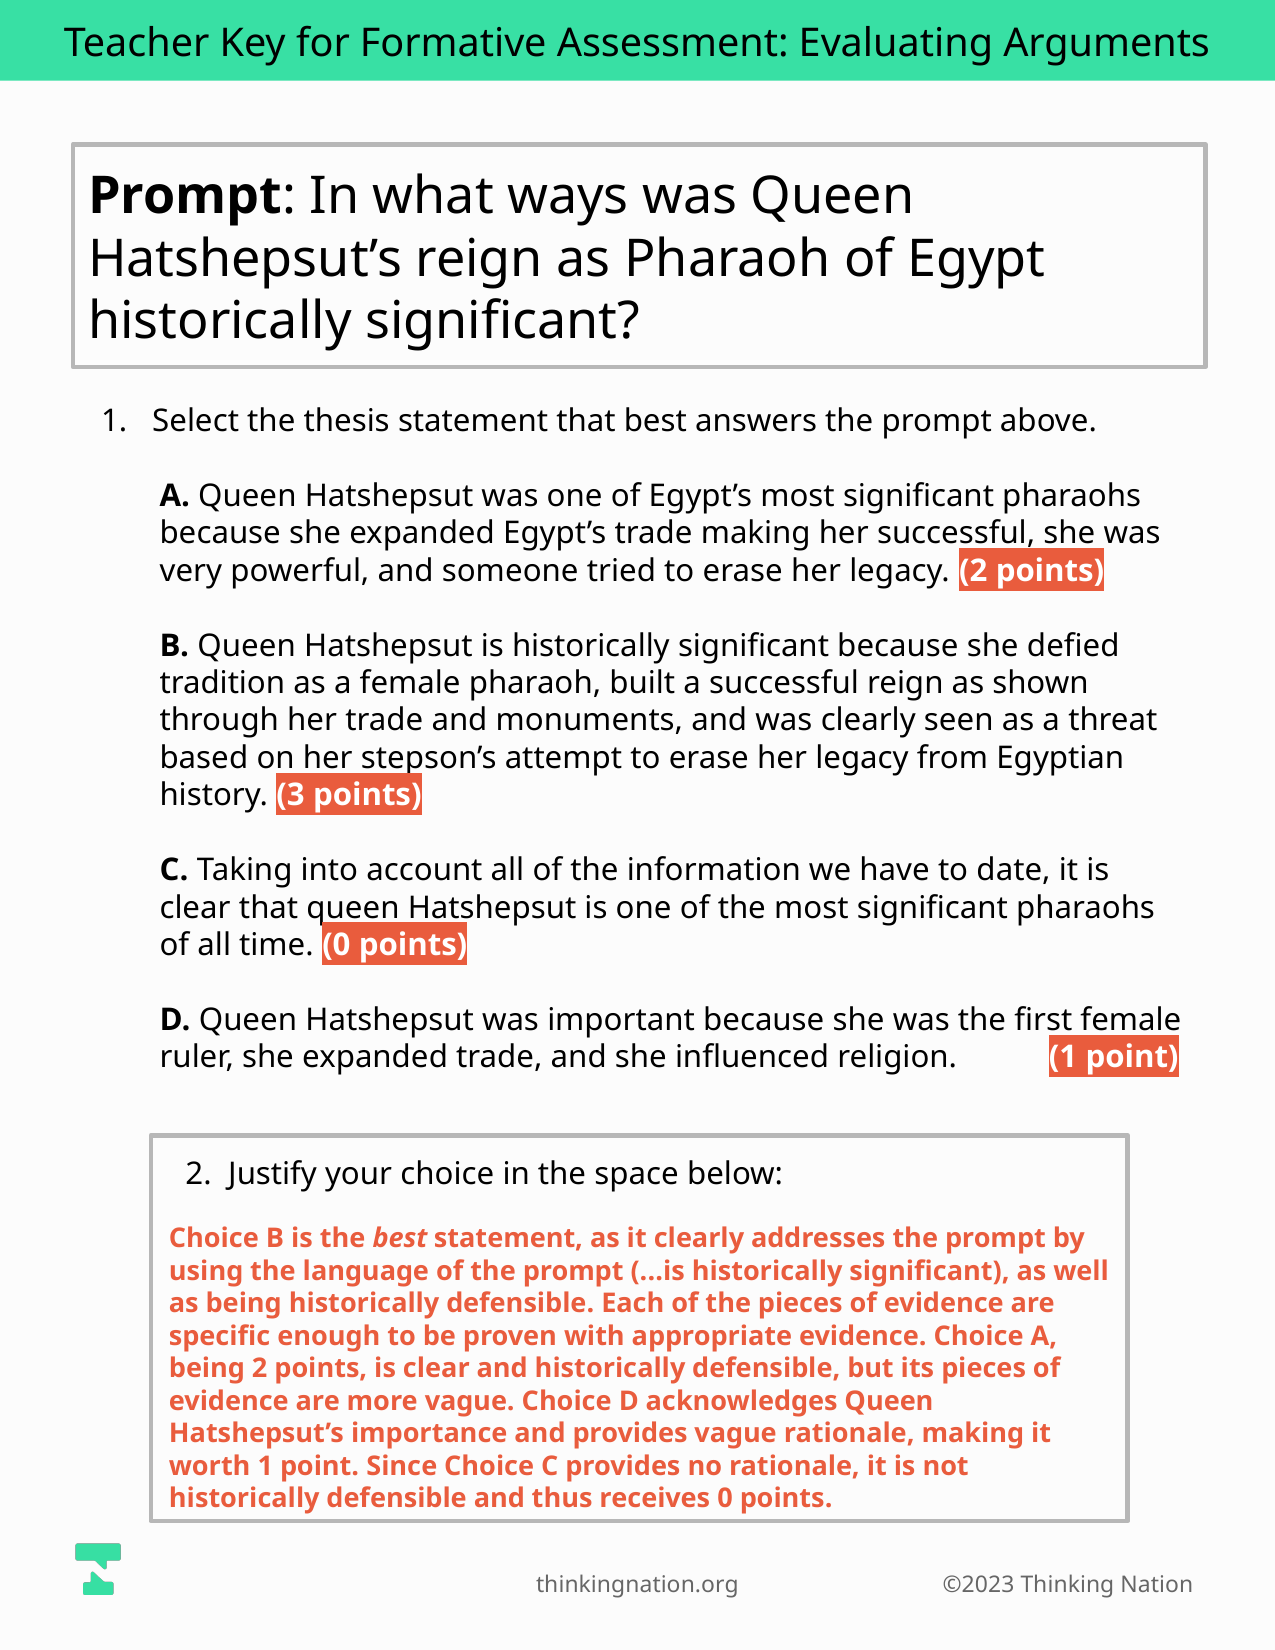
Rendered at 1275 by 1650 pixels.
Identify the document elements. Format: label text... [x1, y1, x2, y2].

text_box thinkingnation.org [486, 1553, 789, 1605]
text_box ©2023 Thinking Nation [907, 1553, 1210, 1605]
text_box Teacher Key for Formative Assessment: Evaluating Arguments [0, 0, 1275, 81]
picture [62, 1533, 134, 1605]
text_box Prompt: In what ways was Queen Hatshepsut’s reign as Pharaoh of Egypt historically significant? [73, 144, 1206, 367]
text_box 2. Justify your choice in the space below: Choice B is the best statement, as it clearly addresses the prompt by using the language of the prompt (...is historically significant), as well as being historically defensible. Each of the pieces of evidence are specific enough to be proven with appropriate evidence. Choice A, being 2 points, is clear and historically defensible, but its pieces of evidence are more vague. Choice D acknowledges Queen Hatshepsut’s importance and provides vague rationale, making it worth 1 point. Since Choice C provides no rationale, it is not historically defensible and thus receives 0 points. [150, 1135, 1128, 1522]
text_box 1. Select the thesis statement that best answers the prompt above. A. Queen Hatshepsut was one of Egypt’s most significant pharaohs because she expanded Egypt’s trade making her successful, she was very powerful, and someone tried to erase her legacy. (2 points) B. Queen Hatshepsut is historically significant because she defied tradition as a female pharaoh, built a successful reign as shown through her trade and monuments, and was clearly seen as a threat based on her stepson’s attempt to erase her legacy from Egyptian history. (3 points) C. Taking into account all of the information we have to date, it is clear that queen Hatshepsut is one of the most significant pharaohs of all time. (0 points) D. Queen Hatshepsut was important because she was the first female ruler, she expanded trade, and she influenced religion. (1 point) [69, 385, 1202, 978]
